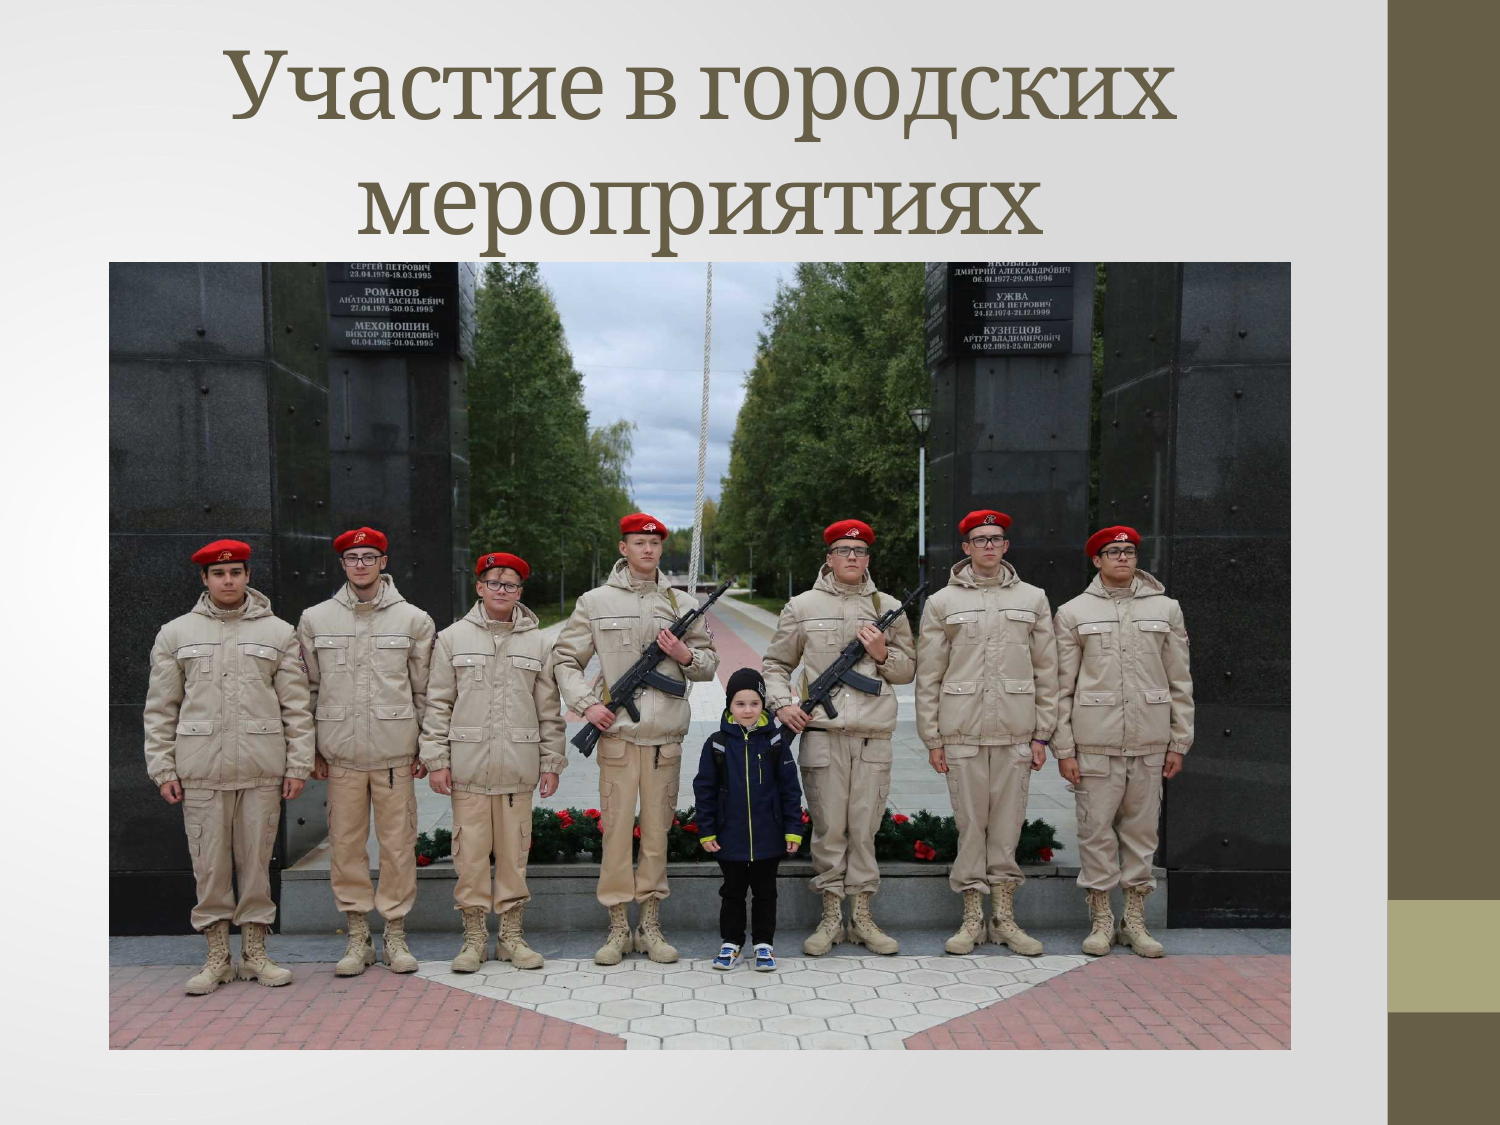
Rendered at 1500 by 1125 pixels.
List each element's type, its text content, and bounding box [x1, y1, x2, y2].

title Участие в городских мероприятиях [75, 45, 1325, 233]
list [108, 261, 1292, 1051]
